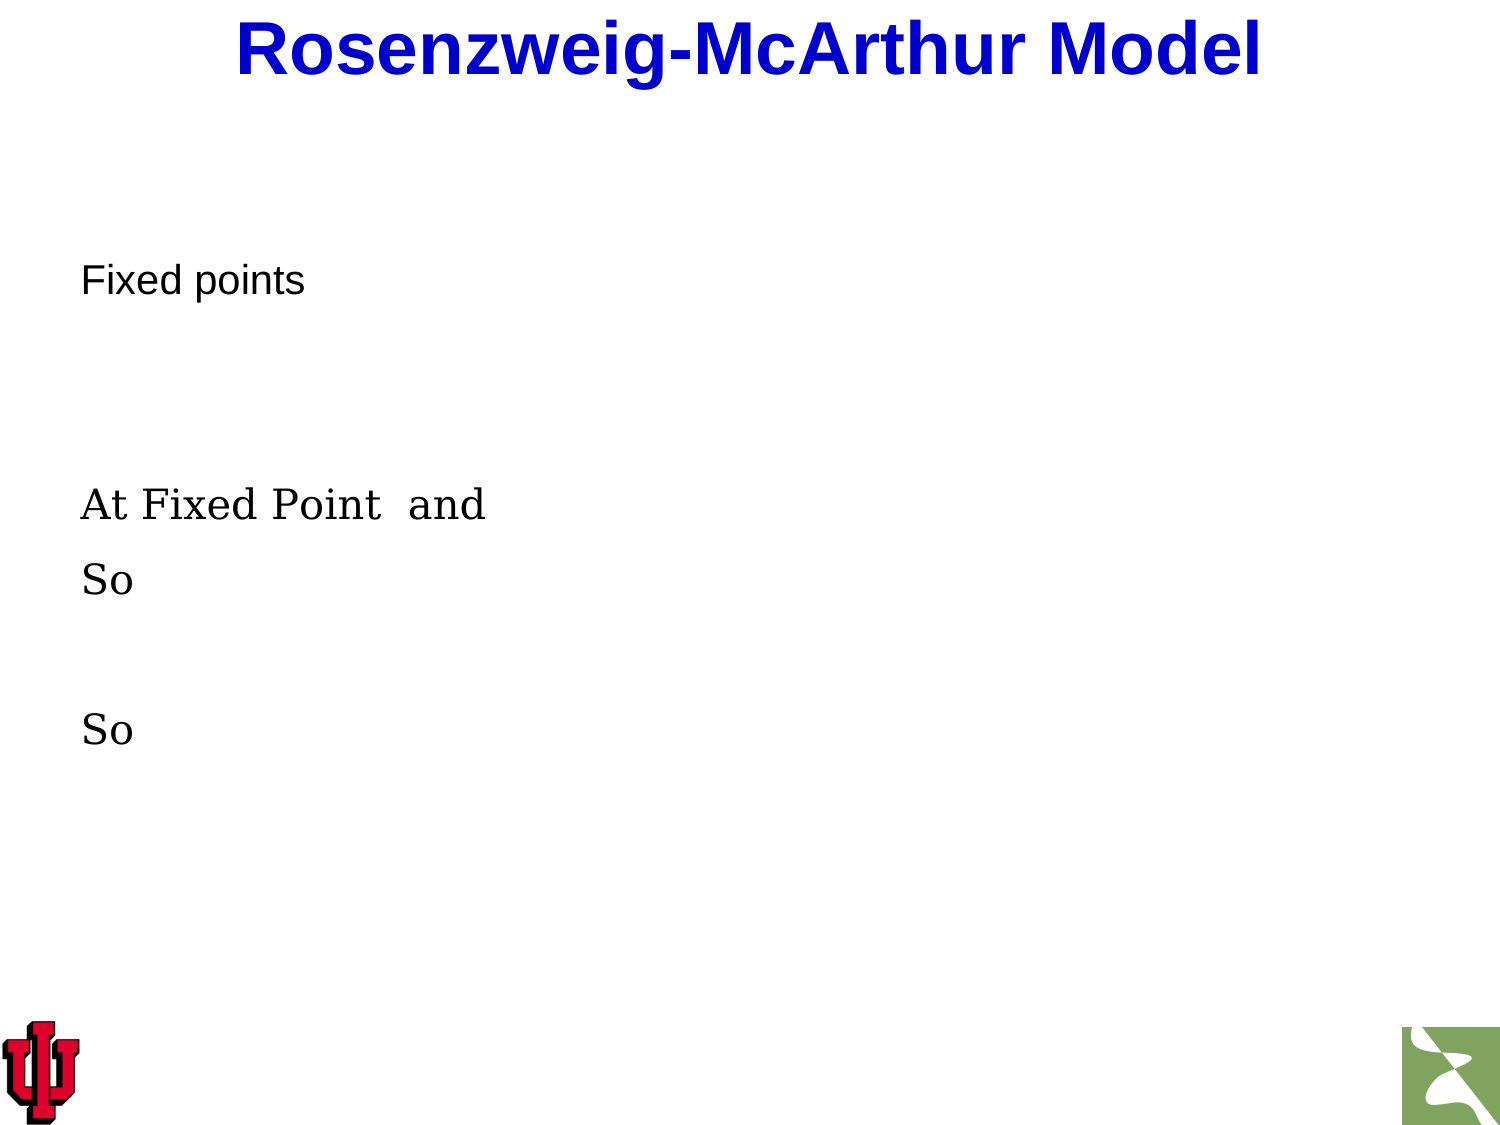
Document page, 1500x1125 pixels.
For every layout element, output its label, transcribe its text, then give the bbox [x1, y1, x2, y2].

title Rosenzweig-McArthur Model [0, 0, 1500, 90]
picture [0, 1020, 80, 1125]
picture [1402, 1027, 1500, 1125]
